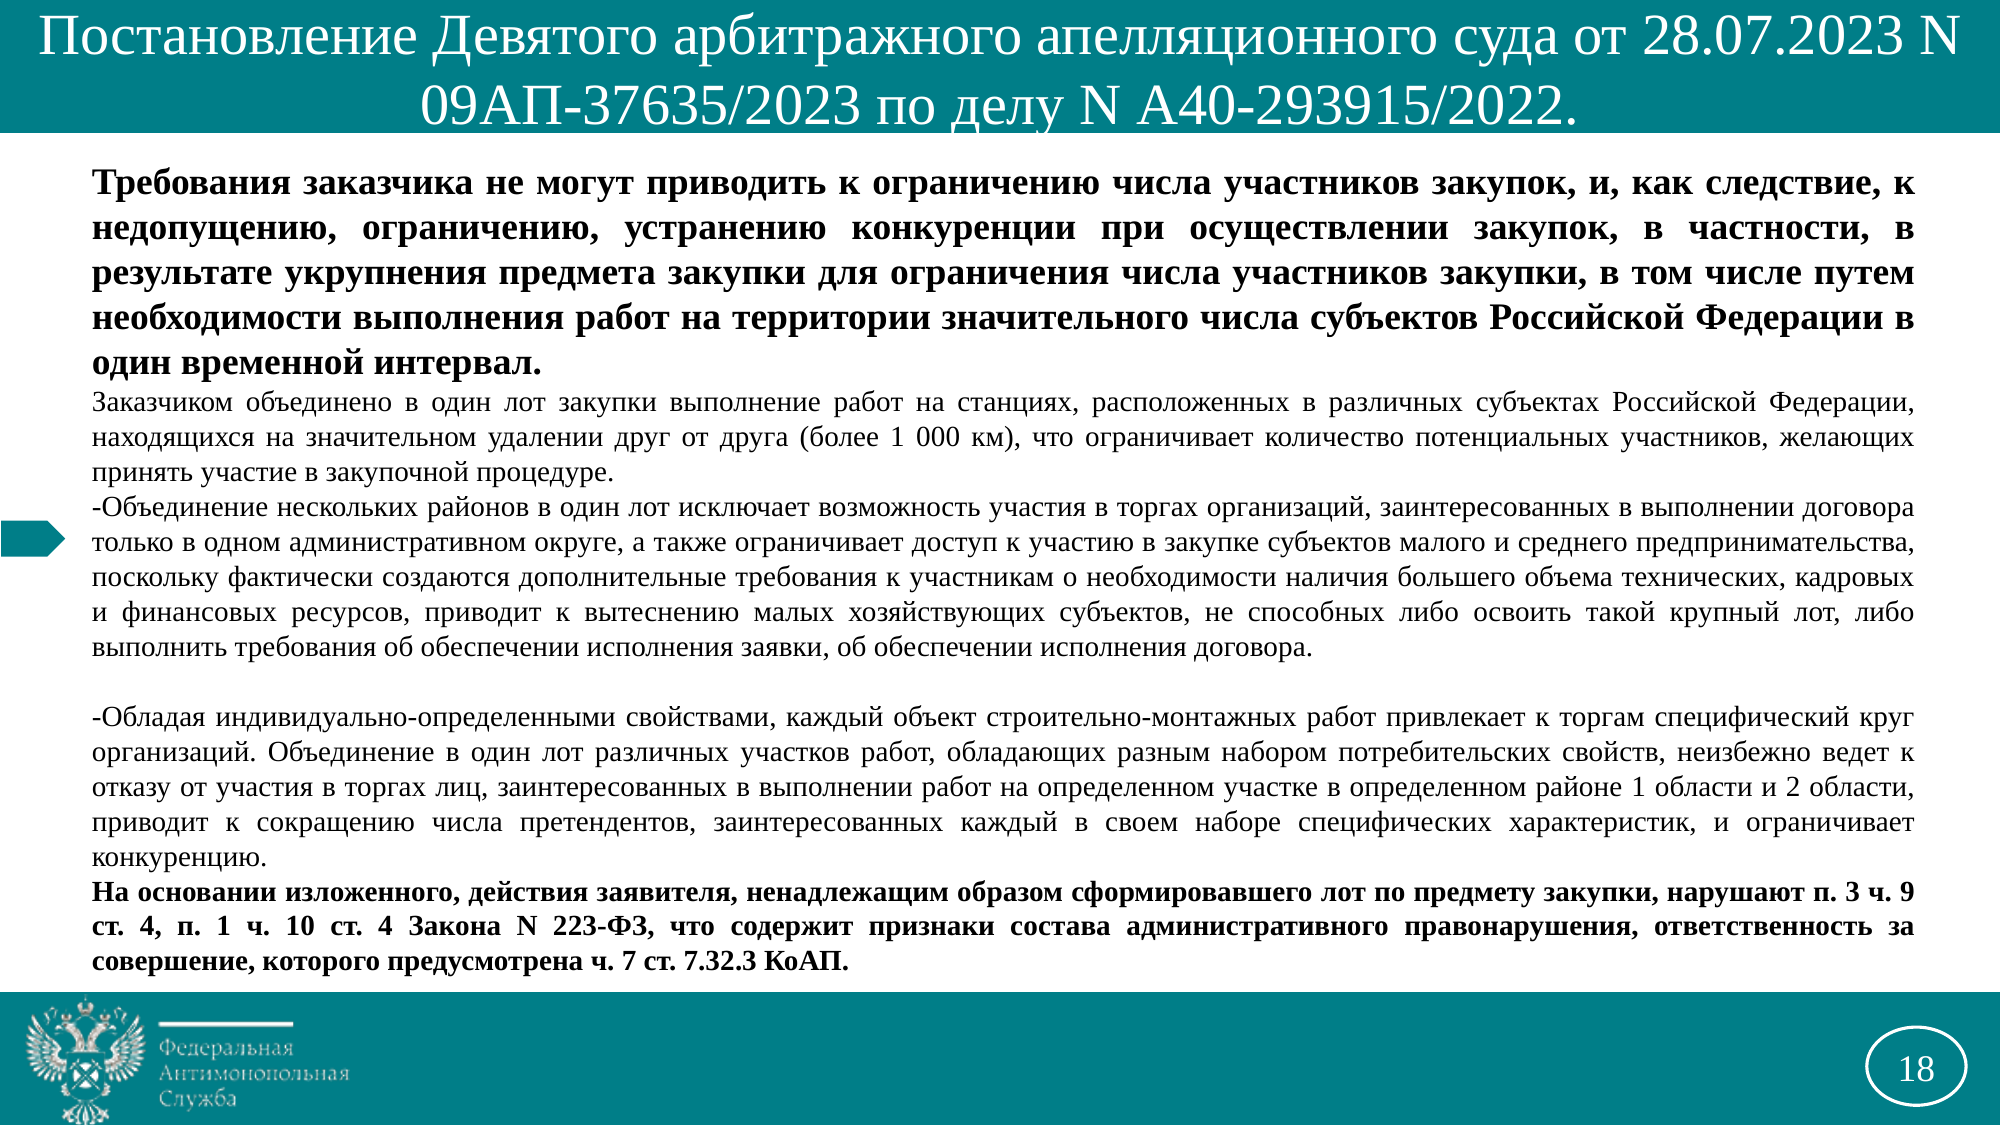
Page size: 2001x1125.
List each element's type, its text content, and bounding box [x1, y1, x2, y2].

text_box [10, 132, 1967, 328]
text_box [0, 518, 69, 559]
text_box Требования заказчика не могут приводить к ограничению числа участников закупок, и, как следствие, к недопущению, ограничению, устранению конкуренции при осуществлении закупок, в частности, в результате укрупнения предмета закупки для ограничения числа участников закупки, в том числе путем необходимости выполнения работ на территории значительного числа субъектов Российской Федерации в один временной интервал. Заказчиком объединено в один лот закупки выполнение работ на станциях, расположенных в различных субъектах Российской Федерации, находящихся на значительном удалении друг от друга (более 1 000 км), что ограничивает количество потенциальных участников, желающих принять участие в закупочной процедуре. -Объединение нескольких районов в один лот исключает возможность участия в торгах организаций, заинтересованных в выполнении договора только в одном административном округе, а также ограничивает доступ к участию в закупке субъектов малого и среднего предпринимательства, поскольку фактически создаются дополнительные требования к участникам о необходимости наличия большего объема технических, кадровых и финансовых ресурсов, приводит к вытеснению малых хозяйствующих субъектов, не способных либо освоить такой крупный лот, либо выполнить требования об обеспечении исполнения заявки, об обеспечении исполнения договора. -Обладая индивидуально-определенными свойствами, каждый объект строительно-монтажных работ привлекает к торгам специфический круг организаций. Объединение в один лот различных участков работ, обладающих разным набором потребительских свойств, неизбежно ведет к отказу от участия в торгах лиц, заинтересованных в выполнении работ на определенном участке в определенном районе 1 области и 2 области, приводит к сокращению числа претендентов, заинтересованных каждый в своем наборе специфических характеристик, и ограничивает конкуренцию. На основании изложенного, действия заявителя, ненадлежащим образом сформировавшего лот по предмету закупки, нарушают п. 3 ч. 9 ст. 4, п. 1 ч. 10 ст. 4 Закона N 223-ФЗ, что содержит признаки состава административного правонарушения, ответственность за совершение, которого предусмотрена ч. 7 ст. 7.32.3 КоАП. [77, 149, 1932, 984]
picture [25, 994, 350, 1125]
text_box 18 [1865, 1026, 1968, 1107]
text_box Постановление Девятого арбитражного апелляционного суда от 28.07.2023 N 09АП-37635/2023 по делу N А40-293915/2022. [0, 0, 2000, 134]
text_box [0, 991, 2000, 1125]
